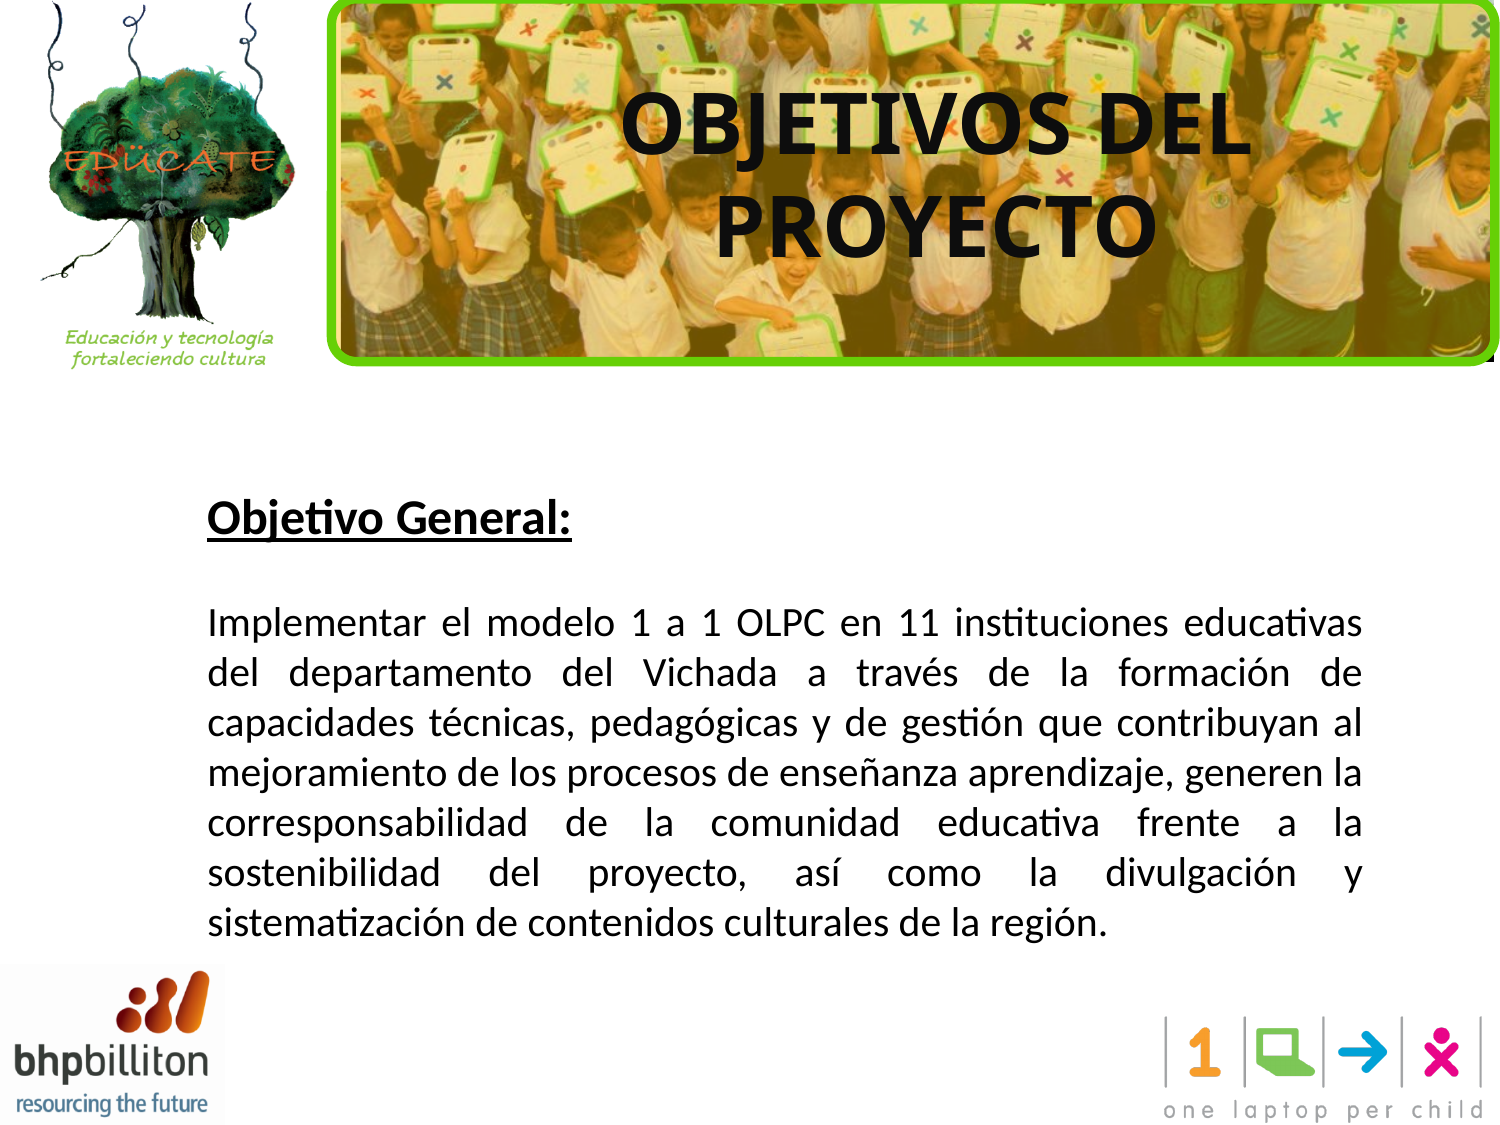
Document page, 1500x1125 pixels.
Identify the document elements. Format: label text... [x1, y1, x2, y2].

picture [1151, 1005, 1500, 1125]
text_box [12, 0, 1500, 376]
text_box Objetivo General: Implementar el modelo 1 a 1 OLPC en 11 instituciones educativas del departamento del Vichada a través de la formación de capacidades técnicas, pedagógicas y de gestión que contribuyan al mejoramiento de los procesos de enseñanza aprendizaje, generen la corresponsabilidad de la comunidad educativa frente a la sostenibilidad del proyecto, así como la divulgación y sistematización de contenidos culturales de la región. [157, 385, 1414, 1057]
picture [0, 963, 225, 1125]
